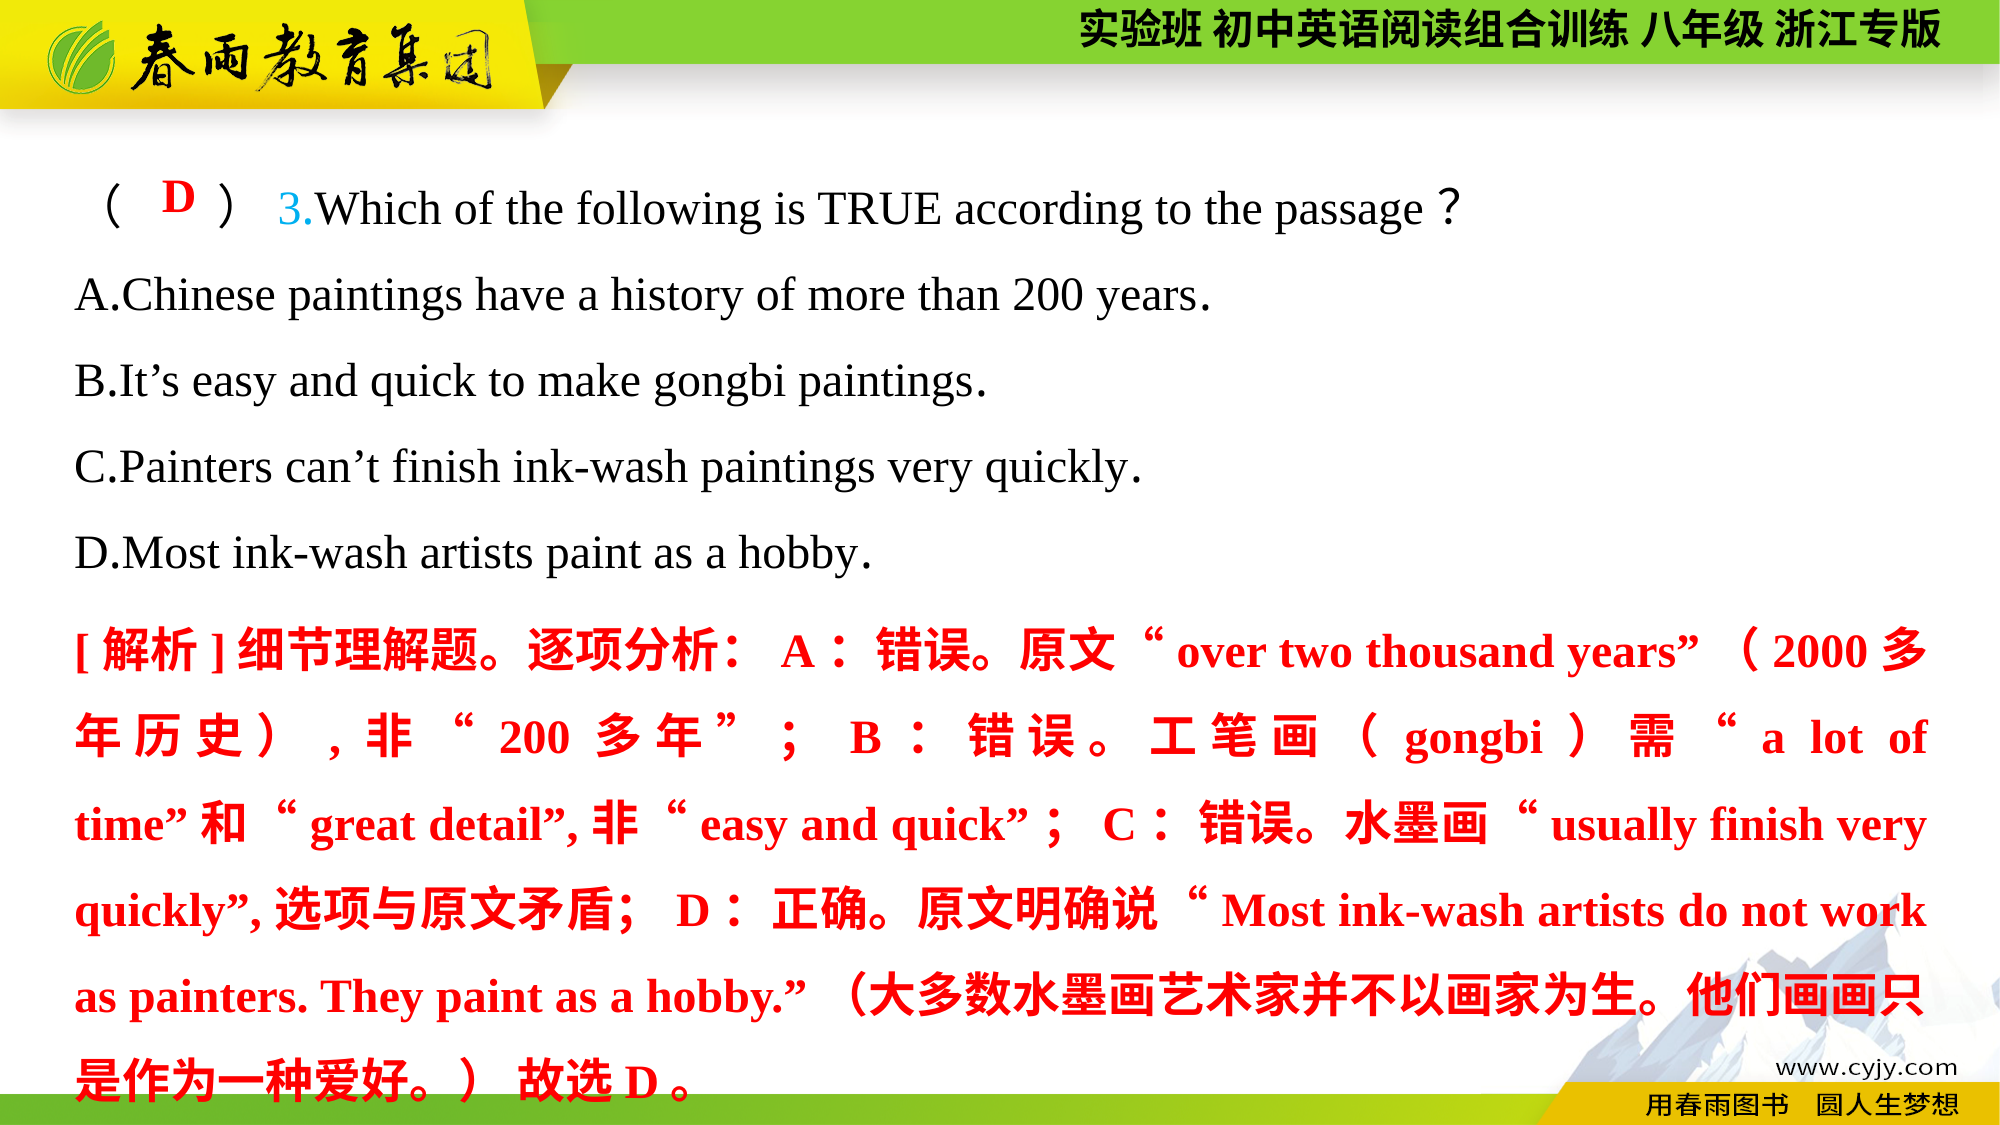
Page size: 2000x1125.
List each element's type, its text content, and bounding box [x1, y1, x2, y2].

list （ ）3.Which of the following is TRUE according to the passage？ A.Chinese paintings have a history of more than 200 years. B.It’s easy and quick to make gongbi paintings. C.Painters can’t finish ink-wash paintings very quickly. D.Most ink-wash artists paint as a hobby. [59, 140, 1944, 580]
picture [0, 0, 2000, 1125]
text_box [解析]细节理解题。逐项分析：A：错误。原文“over two thousand years”（2000多年历史）,非“200多年”；B：错误。工笔画（gongbi）需“a lot of time”和“great detail”,非“easy and quick”；C：错误。水墨画“usually finish very quickly”,选项与原文矛盾；D：正确。原文明确说“Most ink-wash artists do not work as painters. They paint as a hobby.”（大多数水墨画艺术家并不以画家为生。他们画画只是作为一种爱好。） 故选D。 [59, 583, 1944, 1116]
text_box D [147, 156, 212, 230]
